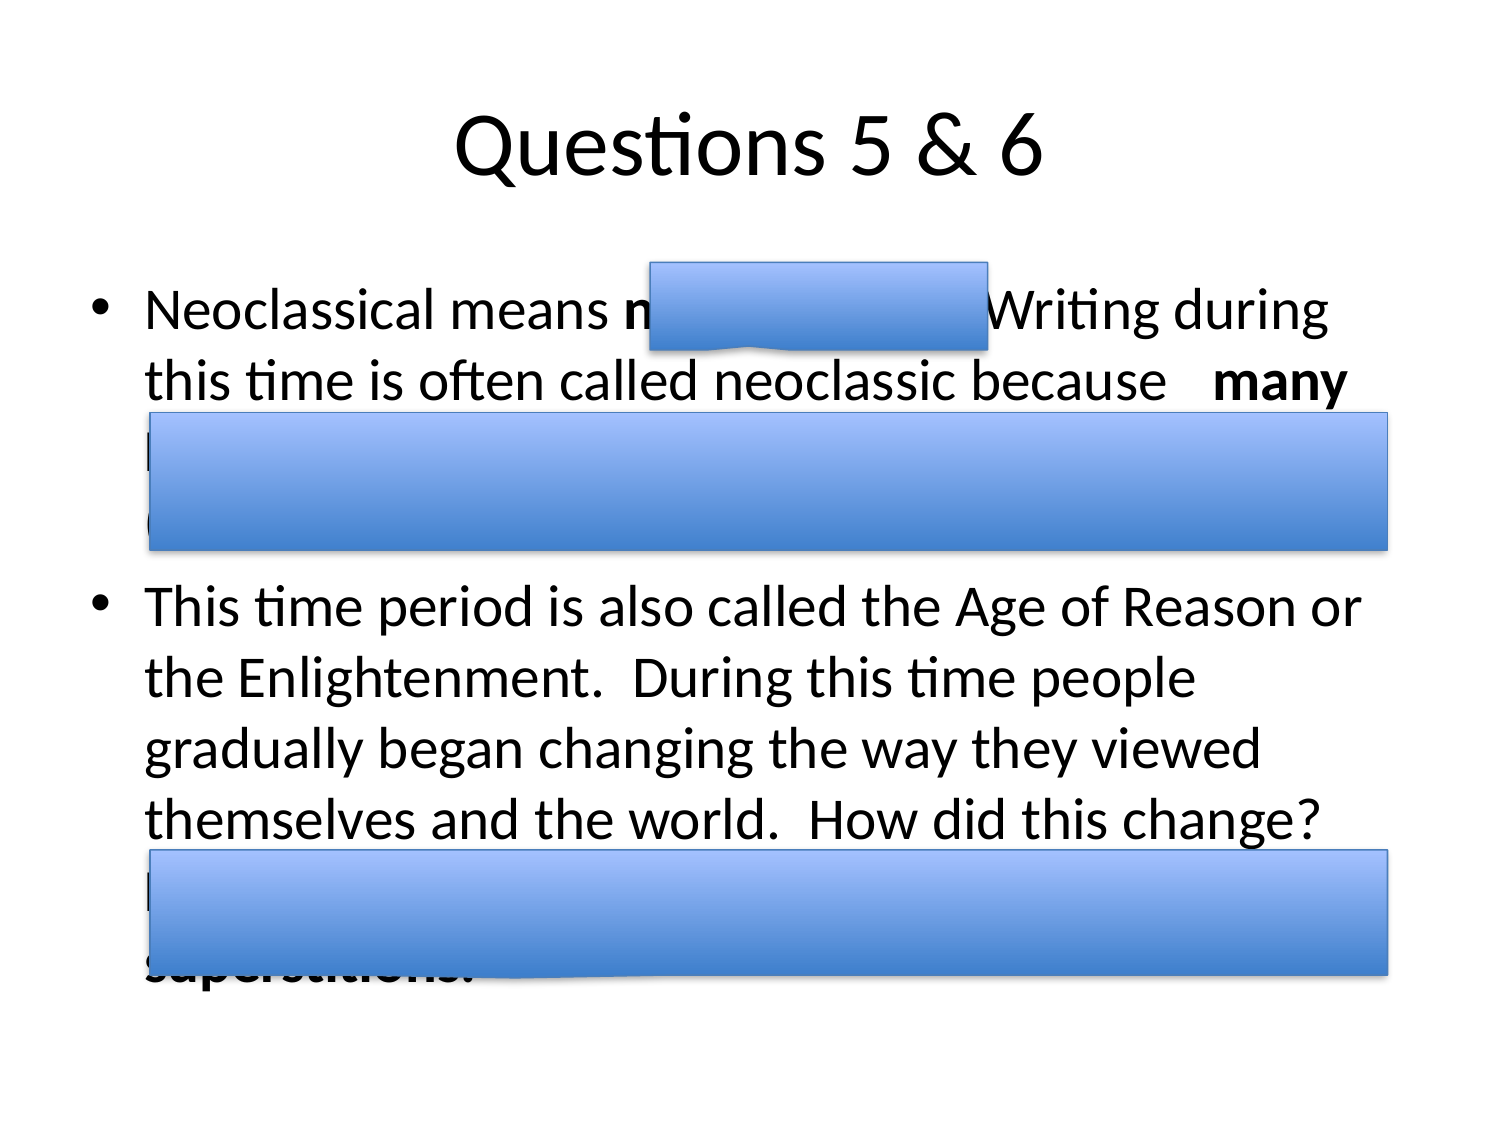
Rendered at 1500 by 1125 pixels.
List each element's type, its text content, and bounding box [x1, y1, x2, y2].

text_box [149, 412, 1388, 551]
text_box [149, 849, 1389, 979]
text_box [649, 261, 989, 351]
list Neoclassical means new classical. Writing during this time is often called neoclassic because many English writers modeled their works on old Latin (Rome) classics. This time period is also called the Age of Reason or the Enlightenment. During this time people gradually began changing the way they viewed themselves and the world. How did this change? Began to be more logical, more scientific, less superstitions. [75, 262, 1425, 1005]
title Questions 5 & 6 [75, 45, 1425, 233]
